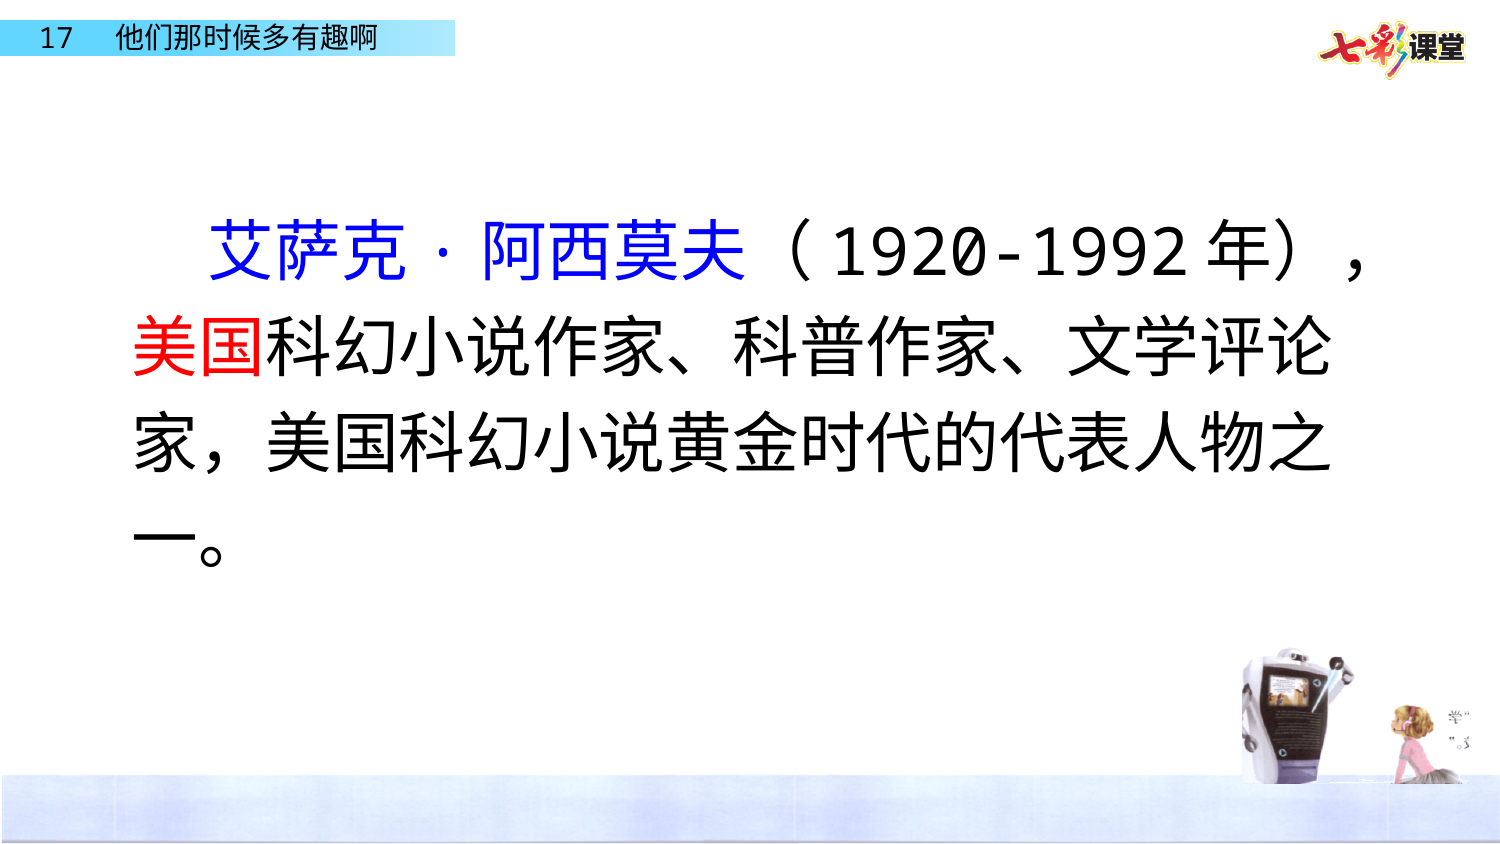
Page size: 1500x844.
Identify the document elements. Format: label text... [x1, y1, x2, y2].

text_box 艾萨克·阿西莫夫（1920-1992年），美国科幻小说作家、科普作家、文学评论家，美国科幻小说黄金时代的代表人物之一。 [117, 185, 1405, 584]
picture [0, 639, 1500, 844]
picture [1316, 20, 1468, 80]
